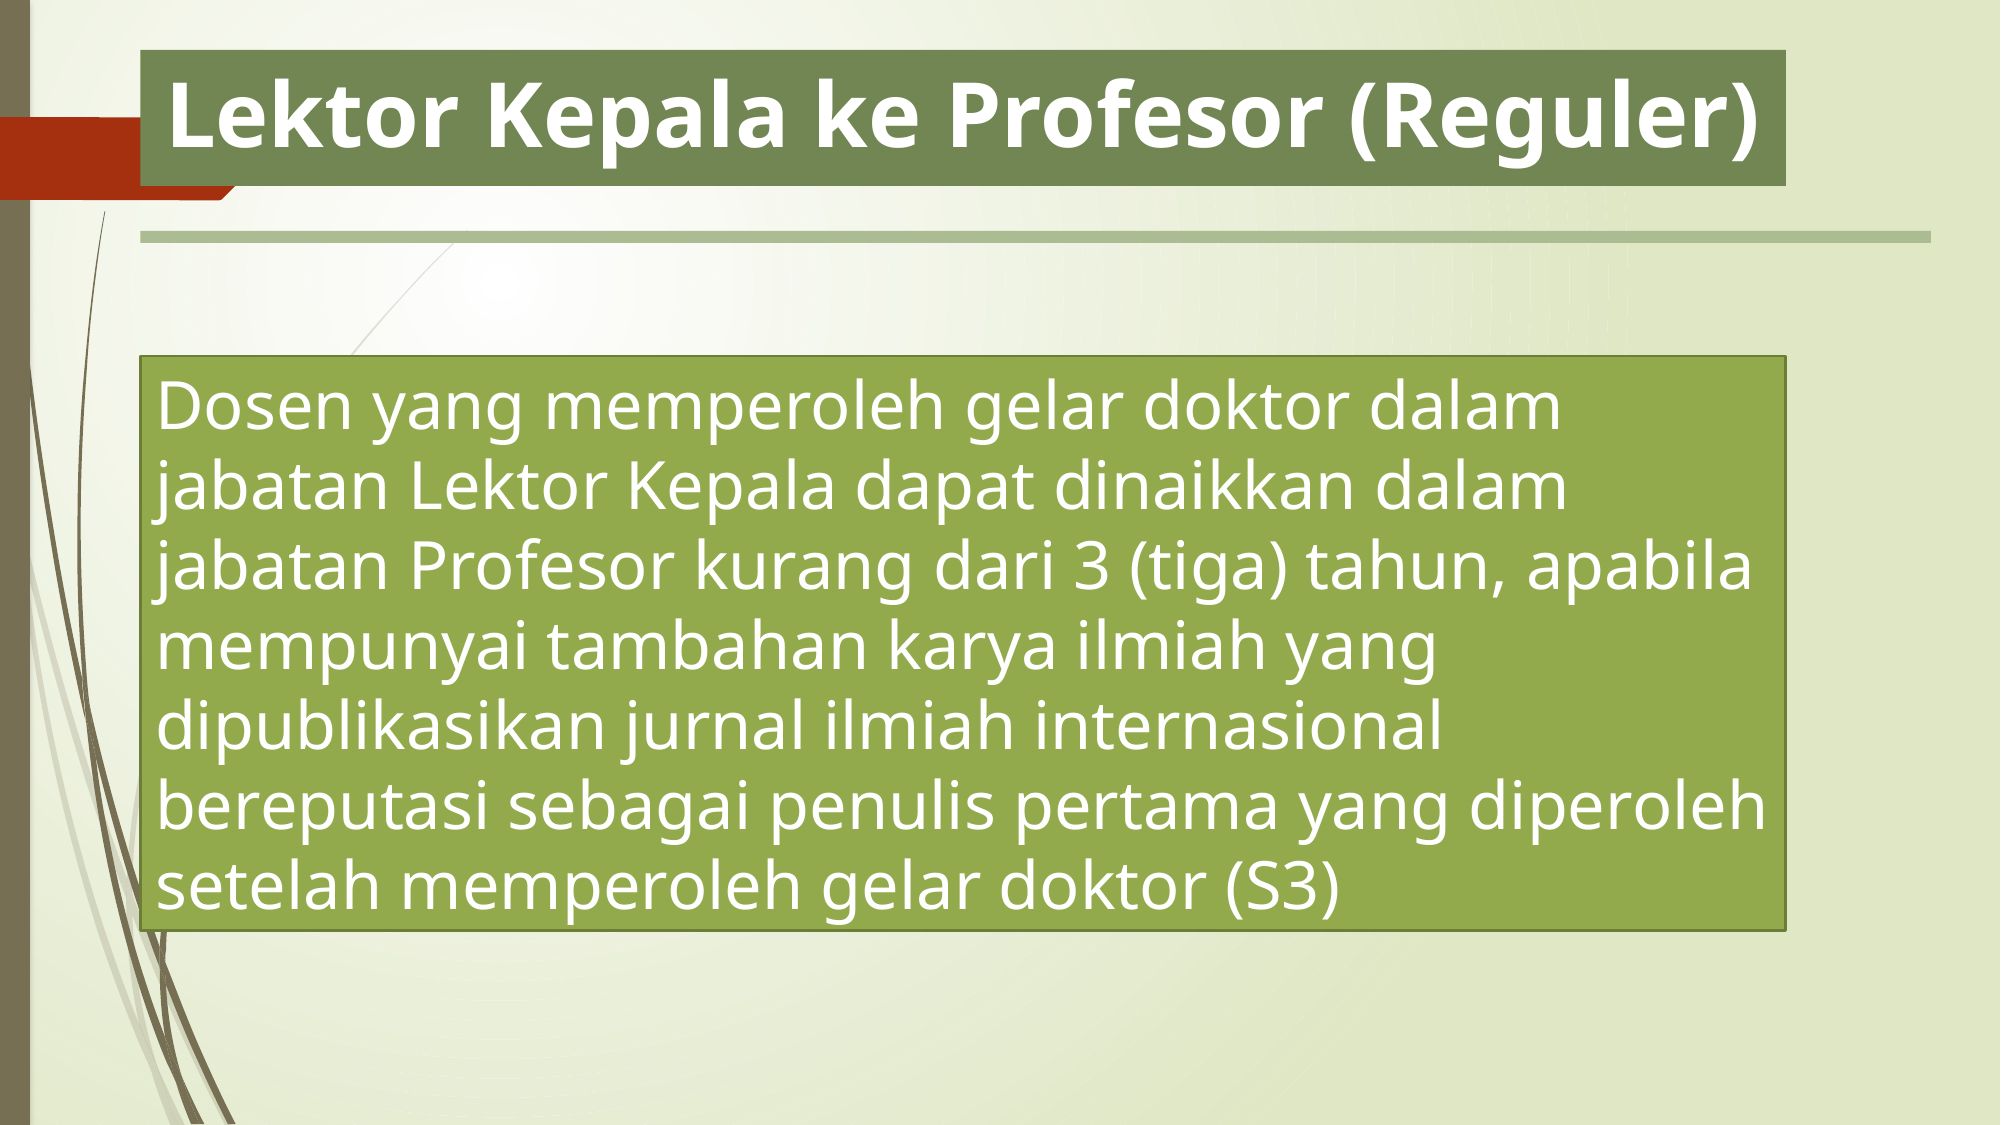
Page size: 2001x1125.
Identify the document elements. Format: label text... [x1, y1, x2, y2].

text_box Dosen yang memperoleh gelar doktor dalam jabatan Lektor Kepala dapat dinaikkan dalam jabatan Profesor kurang dari 3 (tiga) tahun, apabila mempunyai tambahan karya ilmiah yang dipublikasikan jurnal ilmiah internasional bereputasi sebagai penulis pertama yang diperoleh setelah memperoleh gelar doktor (S3) [139, 355, 1787, 932]
title Lektor Kepala ke Profesor (Reguler) [140, 49, 1786, 186]
text_box [139, 230, 1932, 244]
